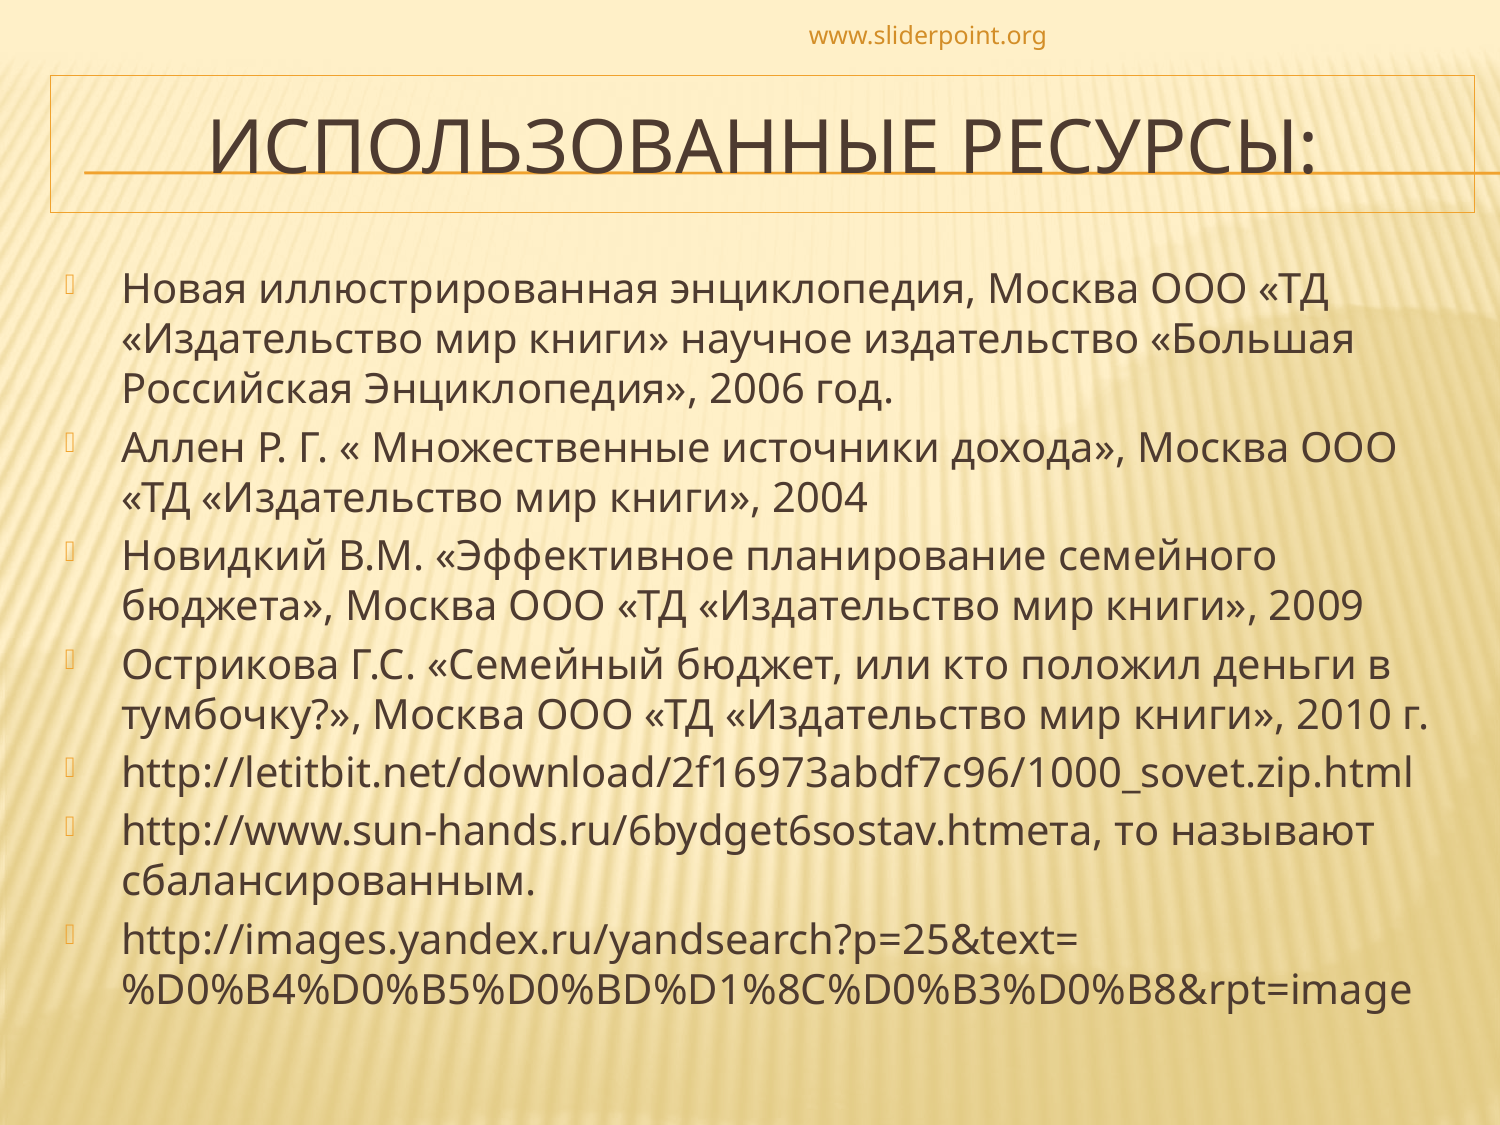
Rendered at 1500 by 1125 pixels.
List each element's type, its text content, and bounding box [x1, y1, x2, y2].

footer www.sliderpoint.org [587, 12, 1063, 60]
title Использованные ресурсы: [50, 75, 1475, 213]
list Новая иллюстрированная энциклопедия, Москва ООО «ТД «Издательство мир книги» научное издательство «Большая Российская Энциклопедия», 2006 год. Аллен Р. Г. « Множественные источники дохода», Москва ООО «ТД «Издательство мир книги», 2004 Новидкий В.М. «Эффективное планирование семейного бюджета», Москва ООО «ТД «Издательство мир книги», 2009 Острикова Г.С. «Семейный бюджет, или кто положил деньги в тумбочку?», Москва ООО «ТД «Издательство мир книги», 2010 г. http://letitbit.net/download/2f16973abdf7c96/1000_sovet.zip.html http://www.sun-hands.ru/6bydget6sostav.htmета, то называют сбалансированным. http://images.yandex.ru/yandsearch?p=25&text=%D0%B4%D0%B5%D0%BD%D1%8C%D0%B3%D0%B8&rpt=image [50, 254, 1475, 998]
